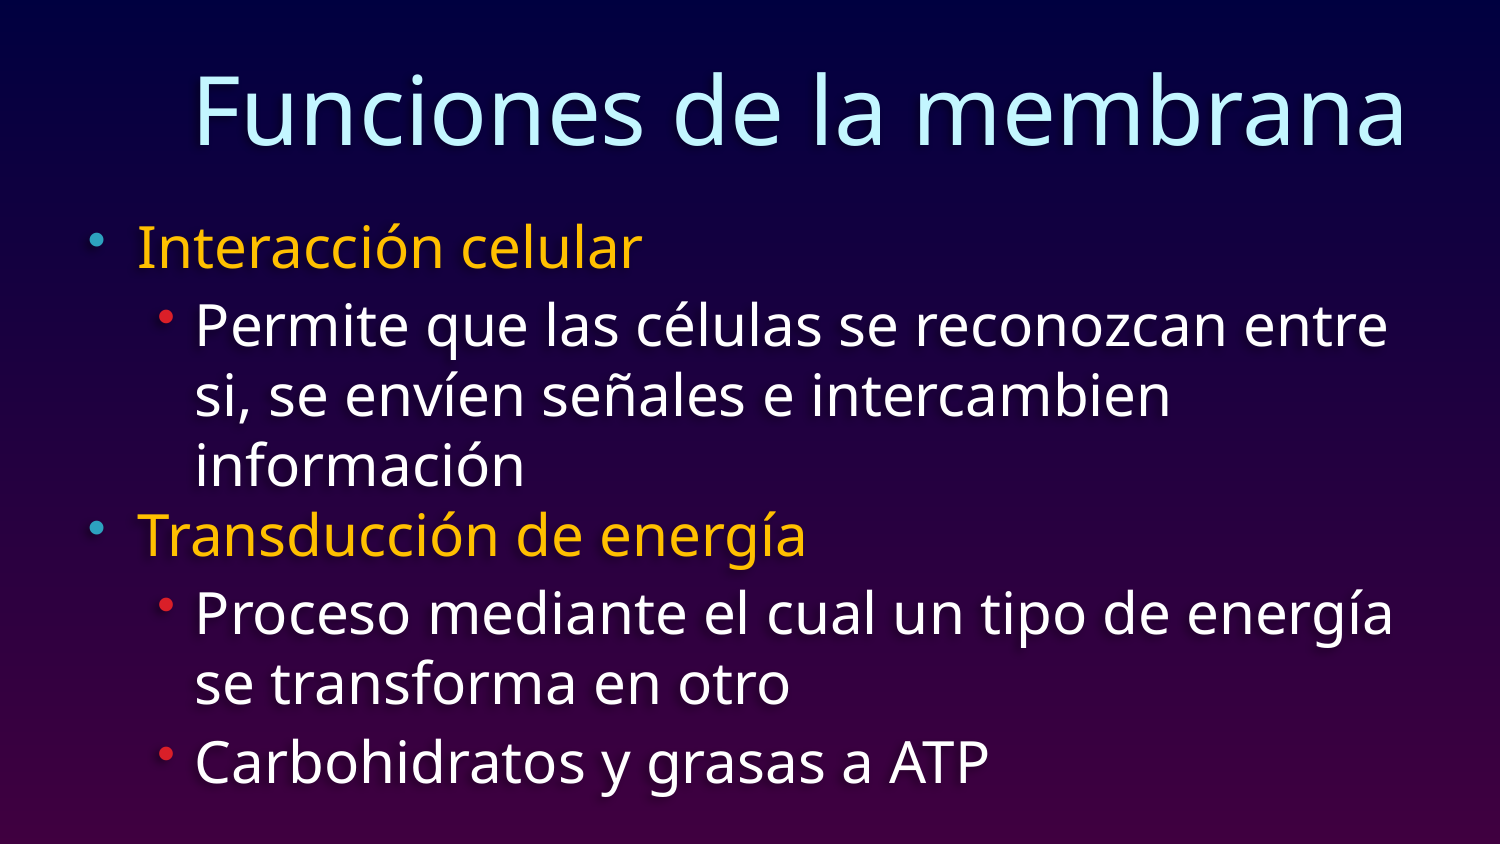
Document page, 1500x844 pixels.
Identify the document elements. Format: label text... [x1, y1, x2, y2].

list Interacción celular Permite que las células se reconozcan entre si, se envíen señales e intercambien información Transducción de energía Proceso mediante el cual un tipo de energía se transforma en otro Carbohidratos y grasas a ATP [75, 202, 1425, 760]
title Funciones de la membrana [75, 31, 1425, 172]
